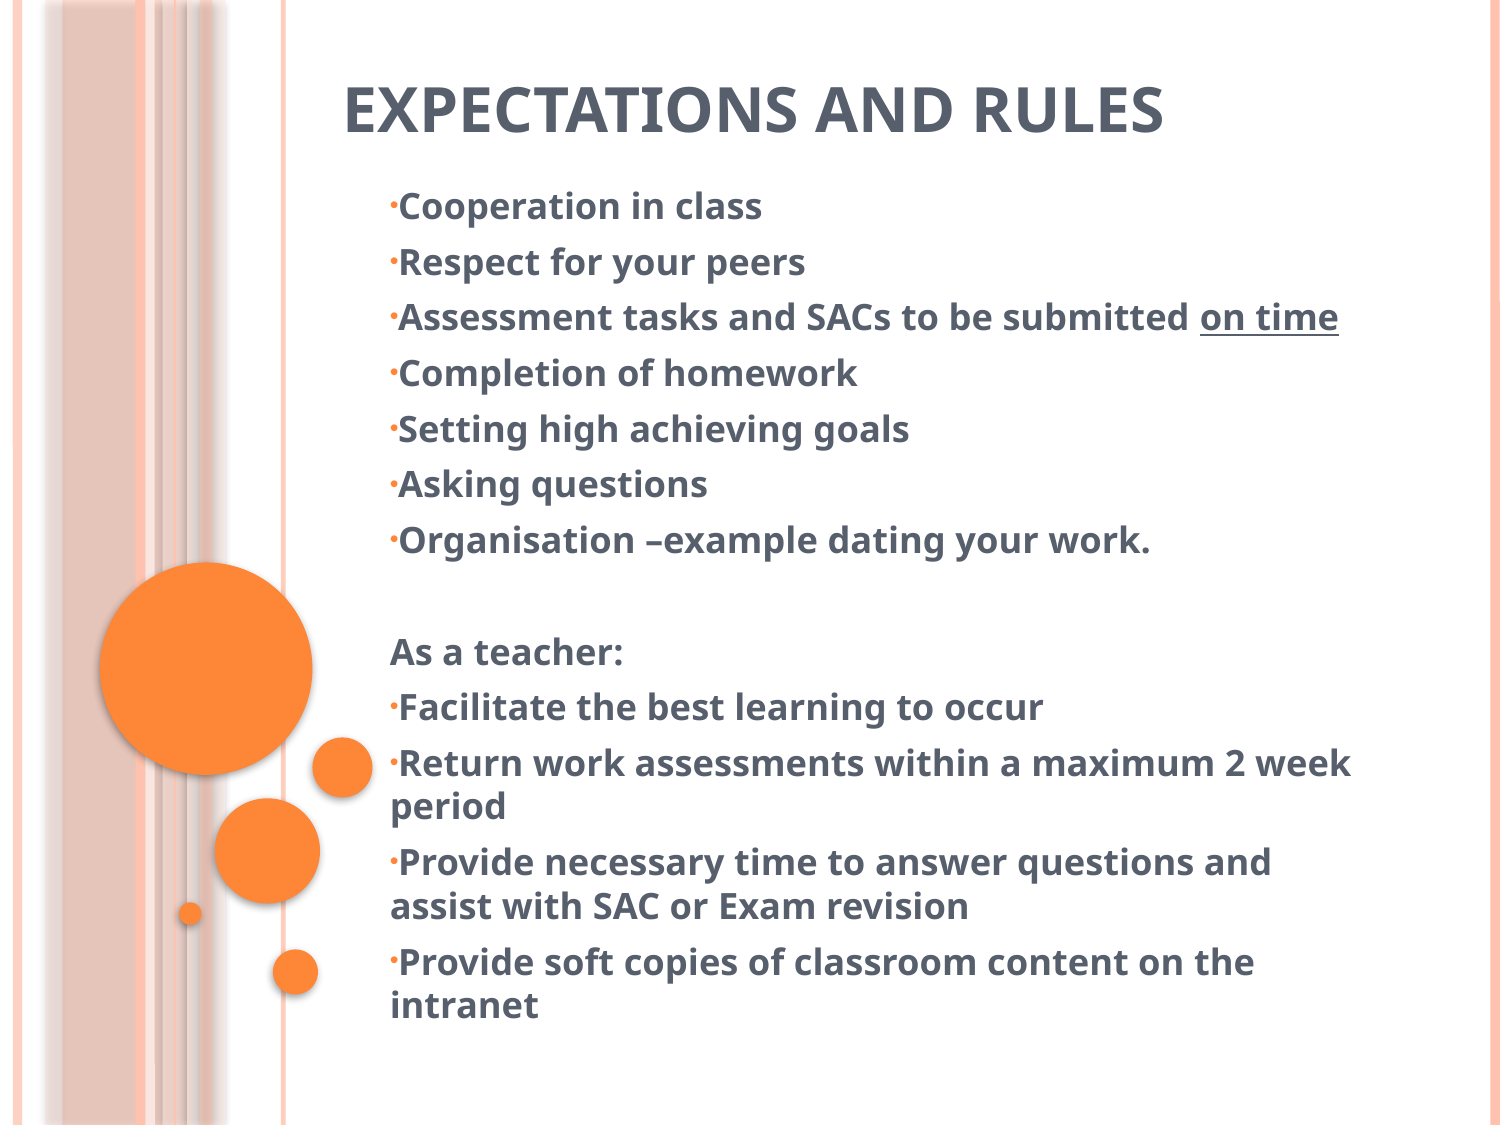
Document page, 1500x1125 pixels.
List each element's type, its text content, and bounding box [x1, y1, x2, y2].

subtitle Cooperation in class Respect for your peers Assessment tasks and SACs to be submitted on time Completion of homework Setting high achieving goals Asking questions Organisation –example dating your work. As a teacher: Facilitate the best learning to occur Return work assessments within a maximum 2 week period Provide necessary time to answer questions and assist with SAC or Exam revision Provide soft copies of classroom content on the intranet [375, 175, 1388, 1046]
title EXPECTATIONS AND RULES [328, 35, 1341, 153]
